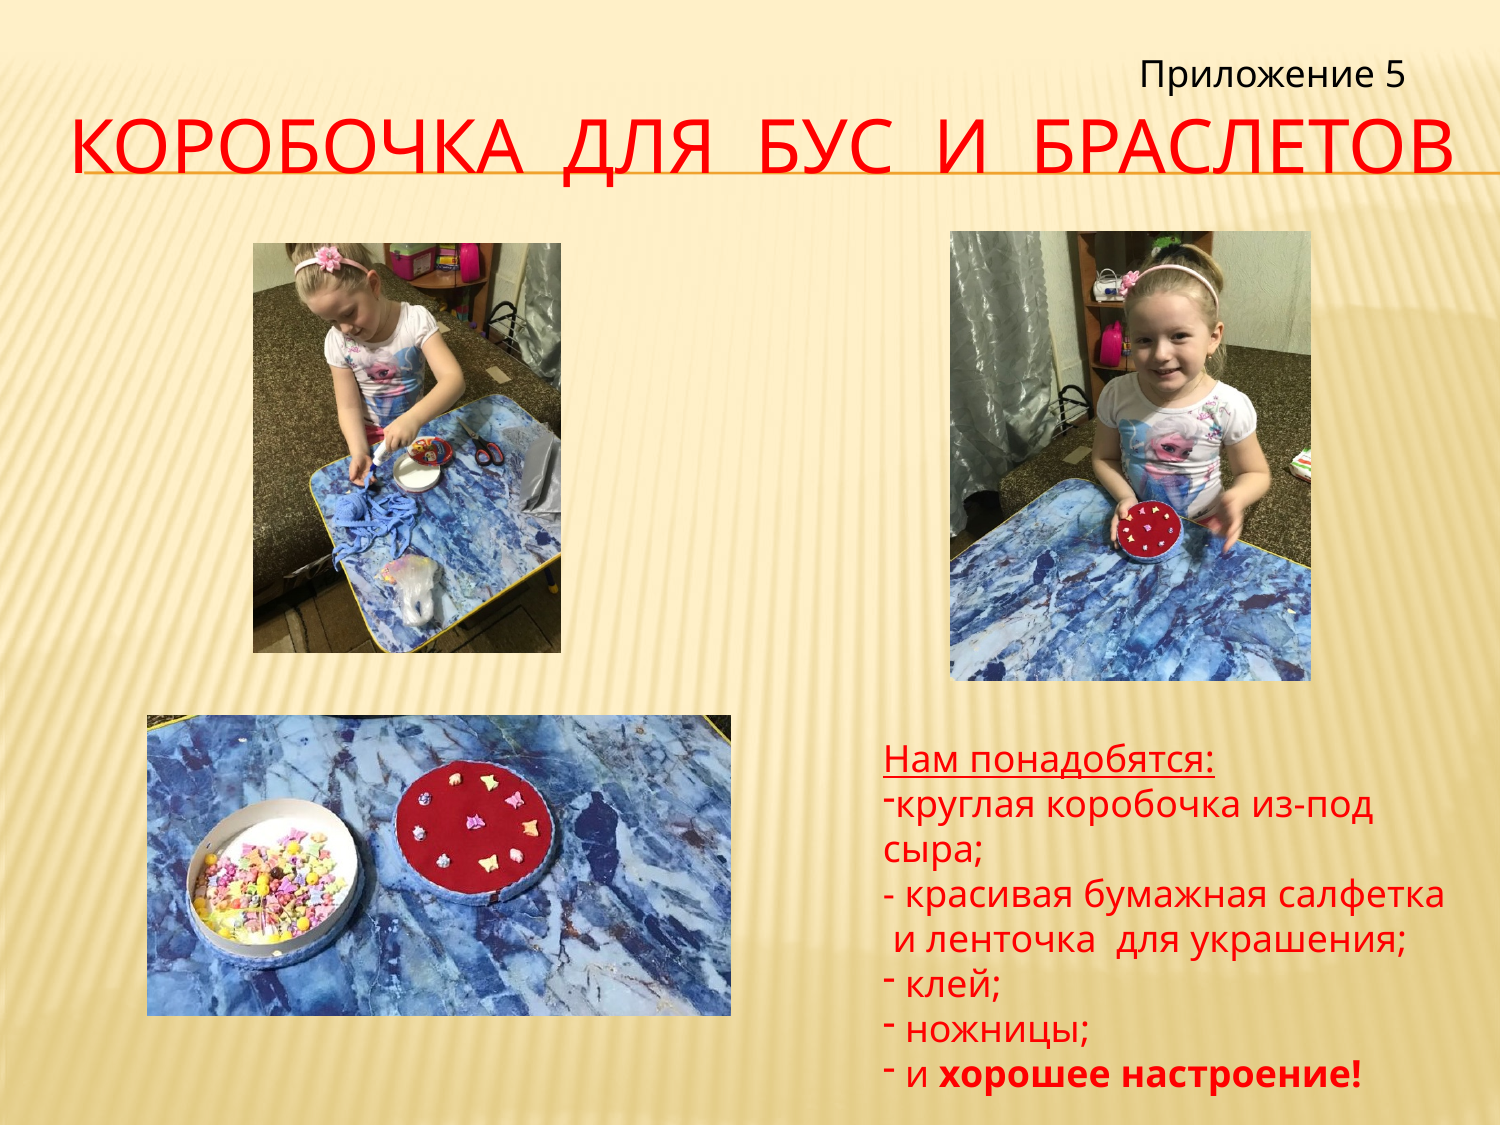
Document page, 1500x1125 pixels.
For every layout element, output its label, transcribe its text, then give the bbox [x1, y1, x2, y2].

title Коробочка для бус и браслетов [50, 75, 1475, 213]
text_box Приложение 5 [1124, 42, 1422, 103]
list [253, 243, 562, 654]
picture [147, 715, 732, 1016]
picture [950, 231, 1311, 681]
text_box Нам понадобятся: круглая коробочка из-под сыра; - красивая бумажная салфетка и ленточка для украшения; клей; ножницы; и хорошее настроение! [868, 727, 1471, 1103]
